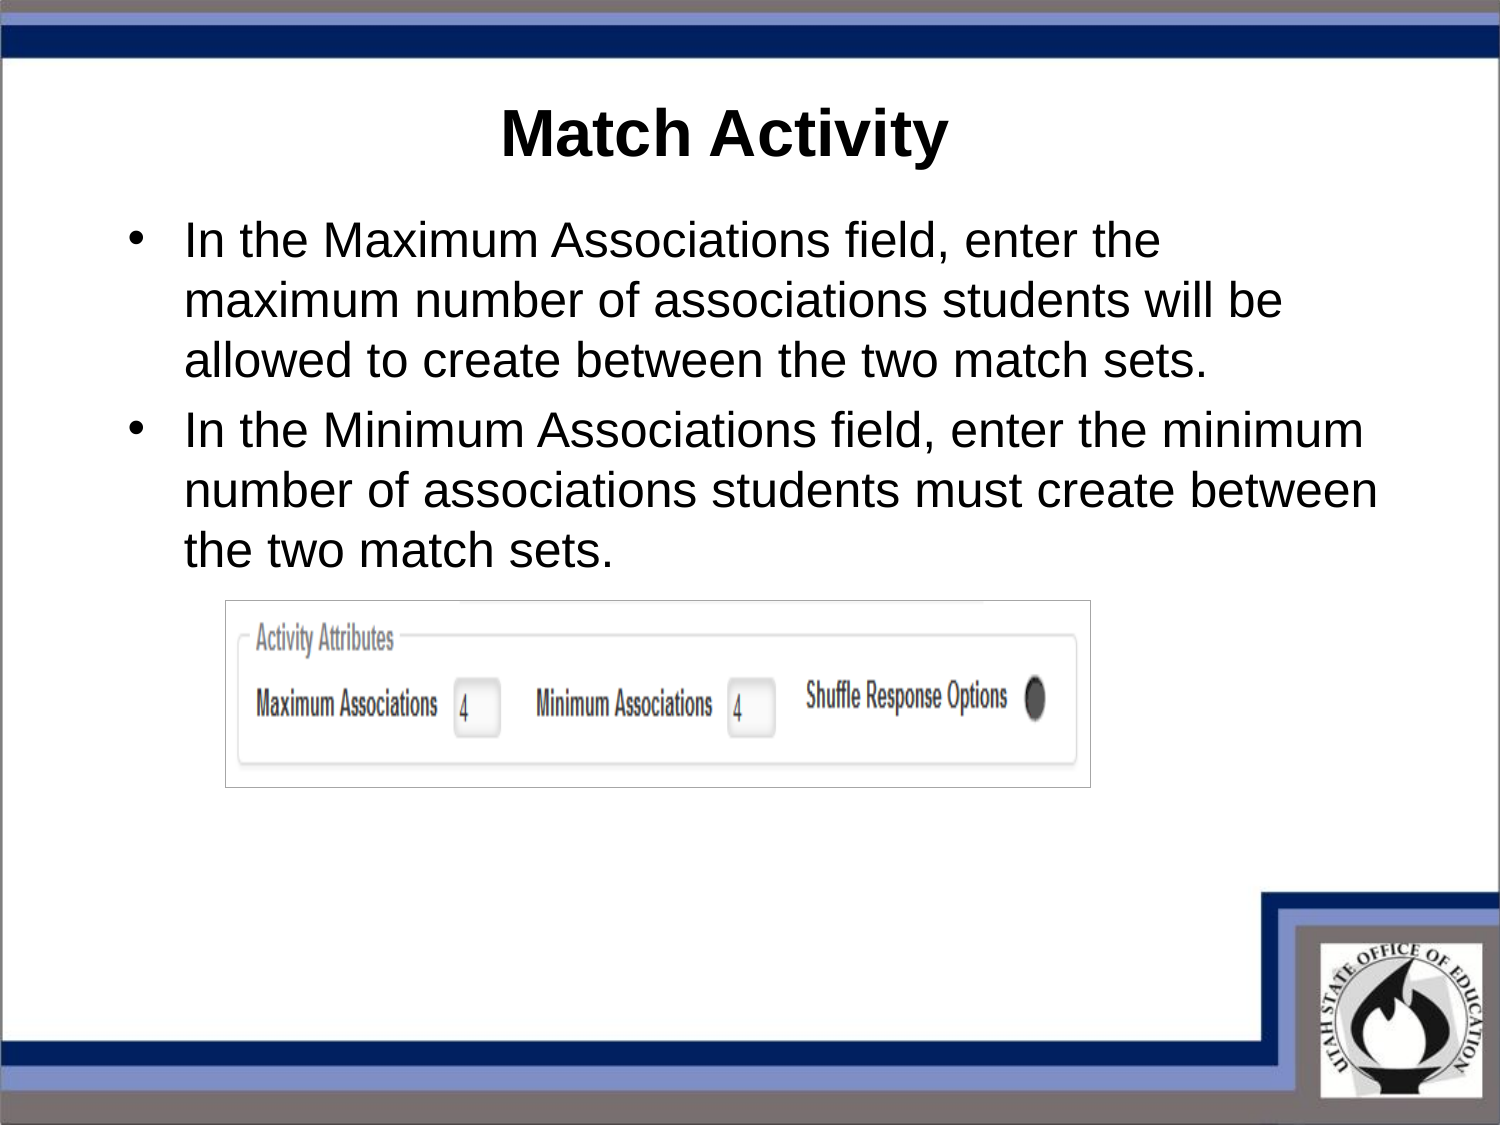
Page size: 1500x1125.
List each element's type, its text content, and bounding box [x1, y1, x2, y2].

picture [0, 0, 1500, 1125]
list In the Maximum Associations field, enter the maximum number of associations students will be allowed to create between the two match sets. In the Minimum Associations field, enter the minimum number of associations students must create between the two match sets. [112, 200, 1407, 736]
title Match Activity [87, 87, 1382, 173]
